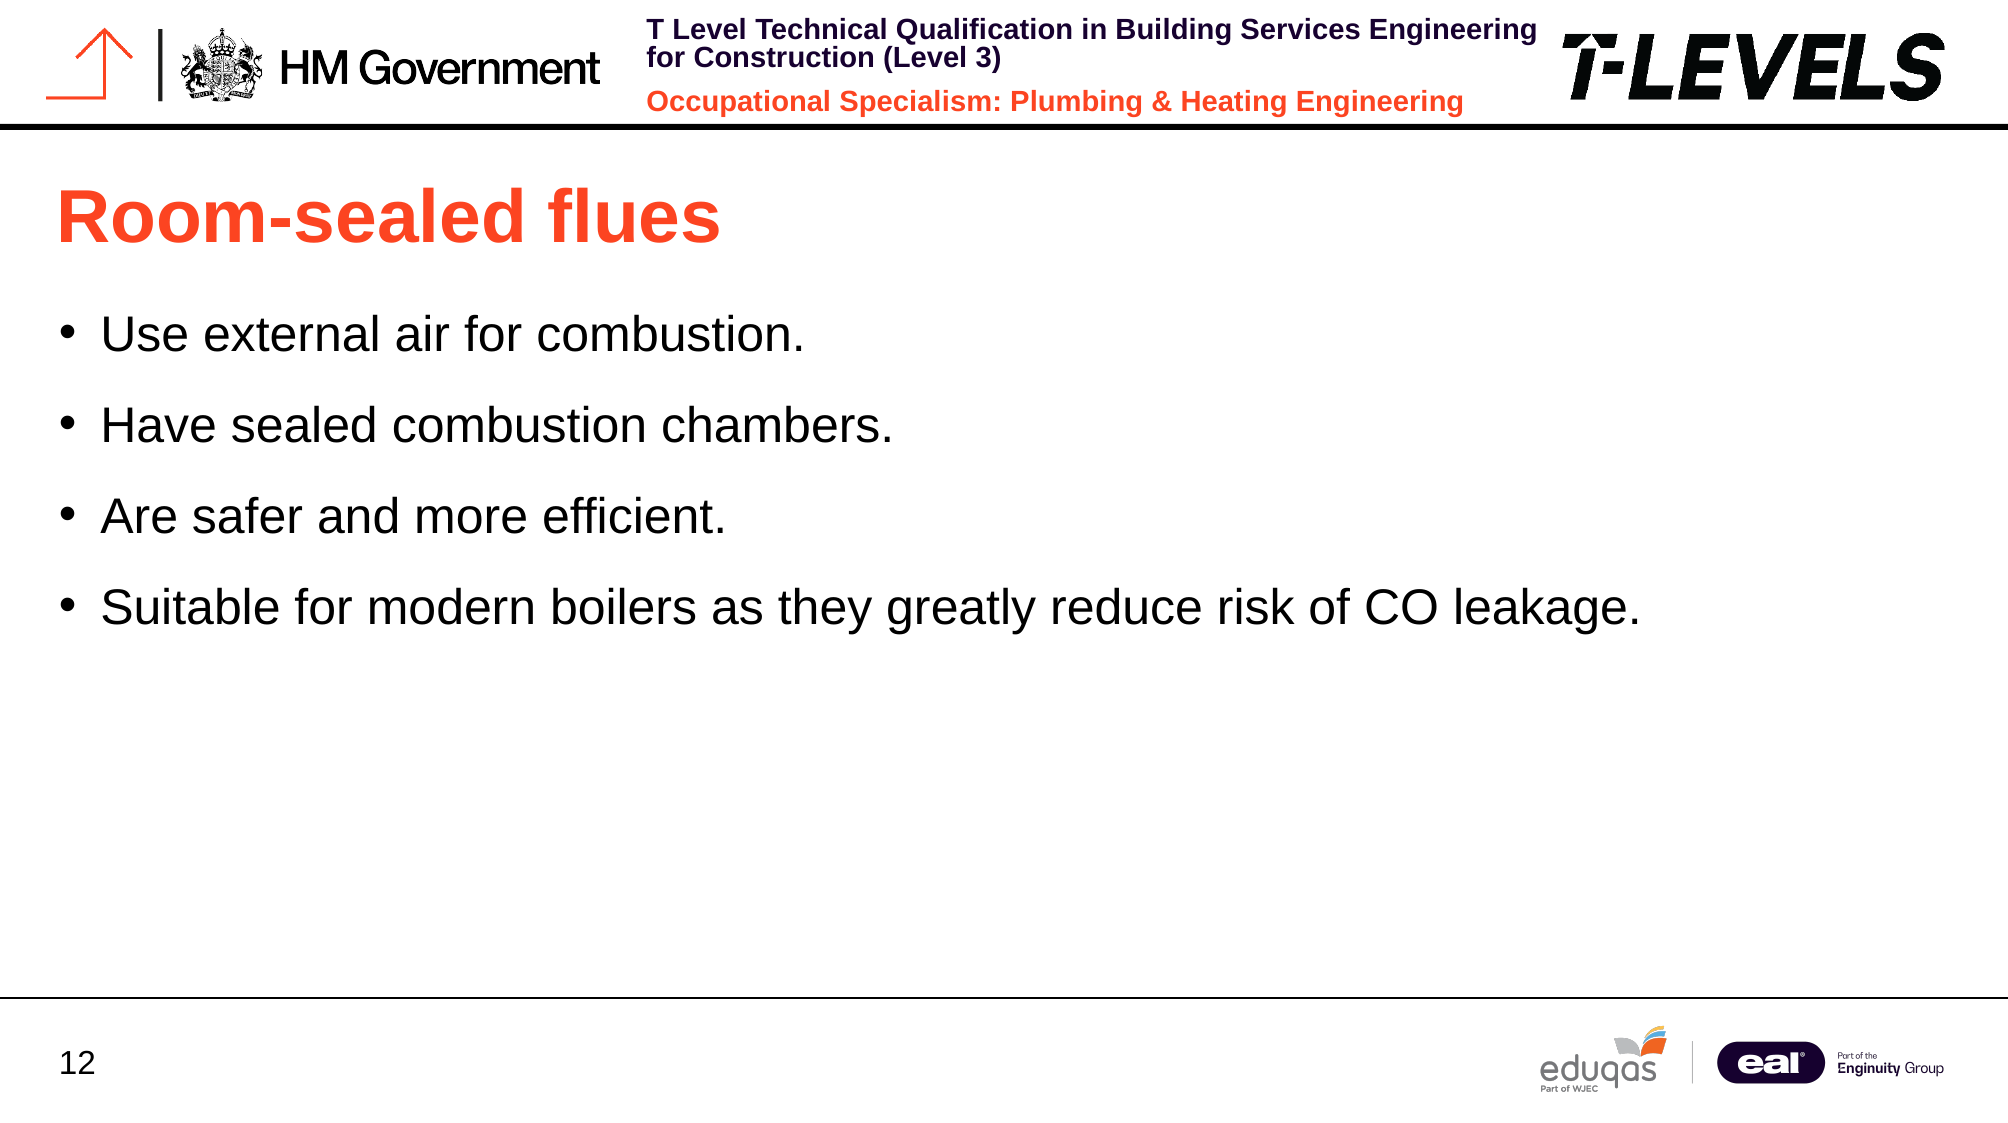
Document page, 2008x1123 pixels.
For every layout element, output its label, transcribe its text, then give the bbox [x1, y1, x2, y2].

picture [1535, 1021, 1949, 1097]
list Use external air for combustion. Have sealed combustion chambers. Are safer and more efficient. Suitable for modern boilers as they greatly reduce risk of CO leakage. [59, 295, 1949, 975]
title Room-sealed flues [41, 111, 1949, 314]
picture [1543, 25, 1964, 108]
picture [41, 27, 139, 100]
picture [158, 28, 600, 102]
